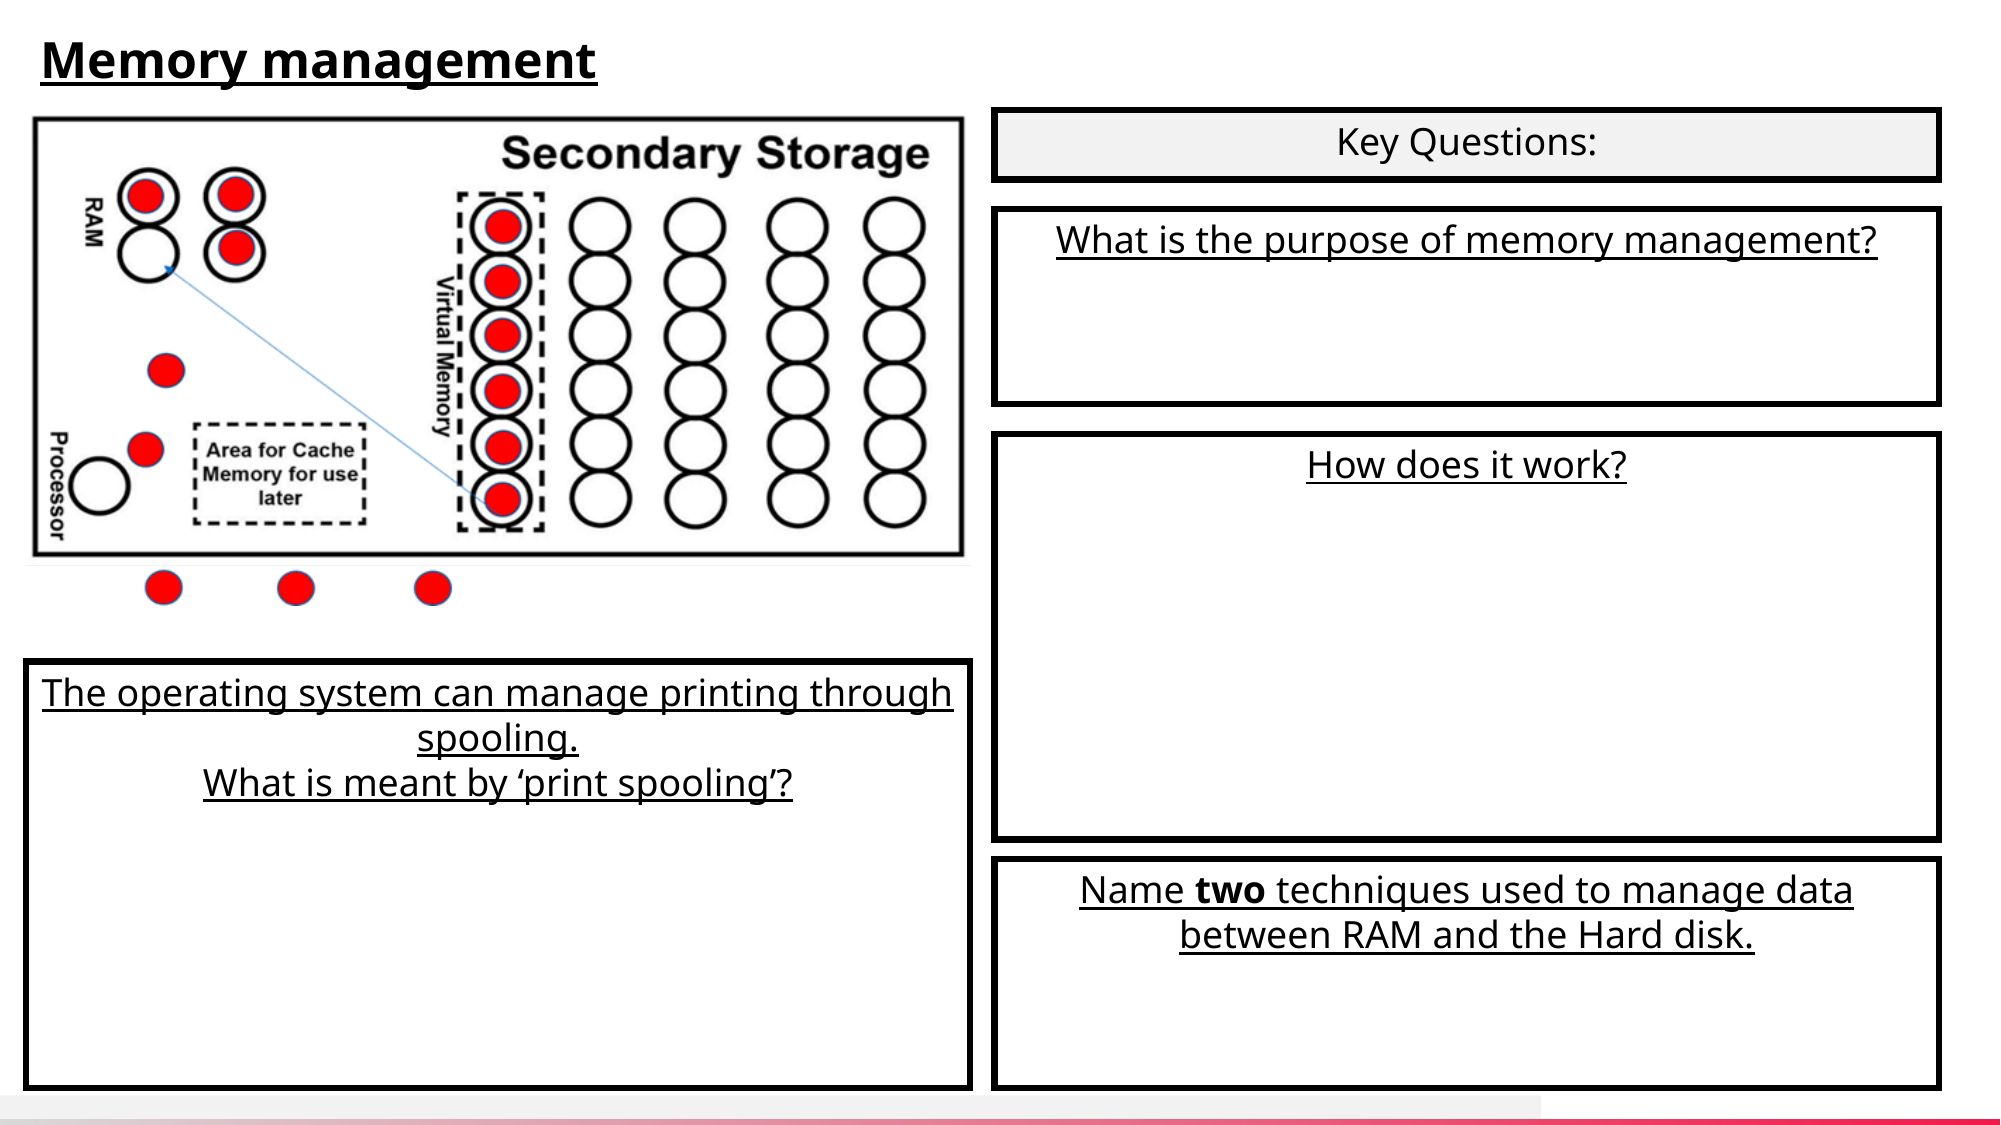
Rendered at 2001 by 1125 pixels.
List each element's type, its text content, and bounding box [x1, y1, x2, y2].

text_box Key Questions: [994, 109, 1940, 181]
picture [25, 110, 971, 606]
text_box Memory management [25, 21, 1850, 96]
text_box How does it work? [994, 433, 1940, 840]
text_box Name two techniques used to manage data between RAM and the Hard disk. [994, 858, 1940, 1089]
text_box The operating system can manage printing through spooling. What is meant by ‘print spooling’? [25, 660, 971, 1089]
text_box What is the purpose of memory management? [994, 208, 1940, 405]
